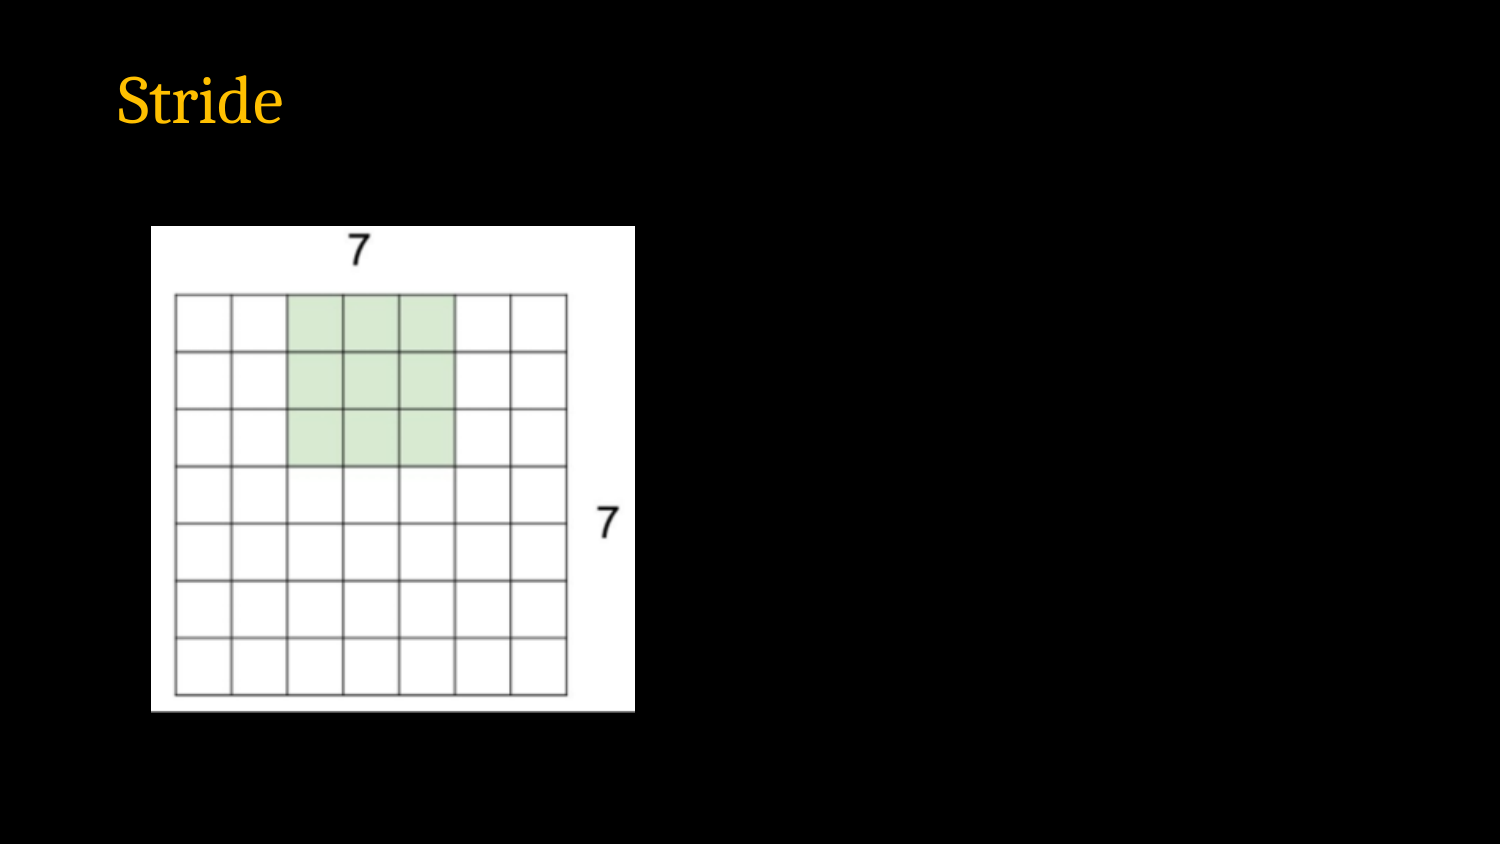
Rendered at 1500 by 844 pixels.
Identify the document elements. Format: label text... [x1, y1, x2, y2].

title Stride [103, 44, 1397, 159]
picture [151, 226, 635, 713]
